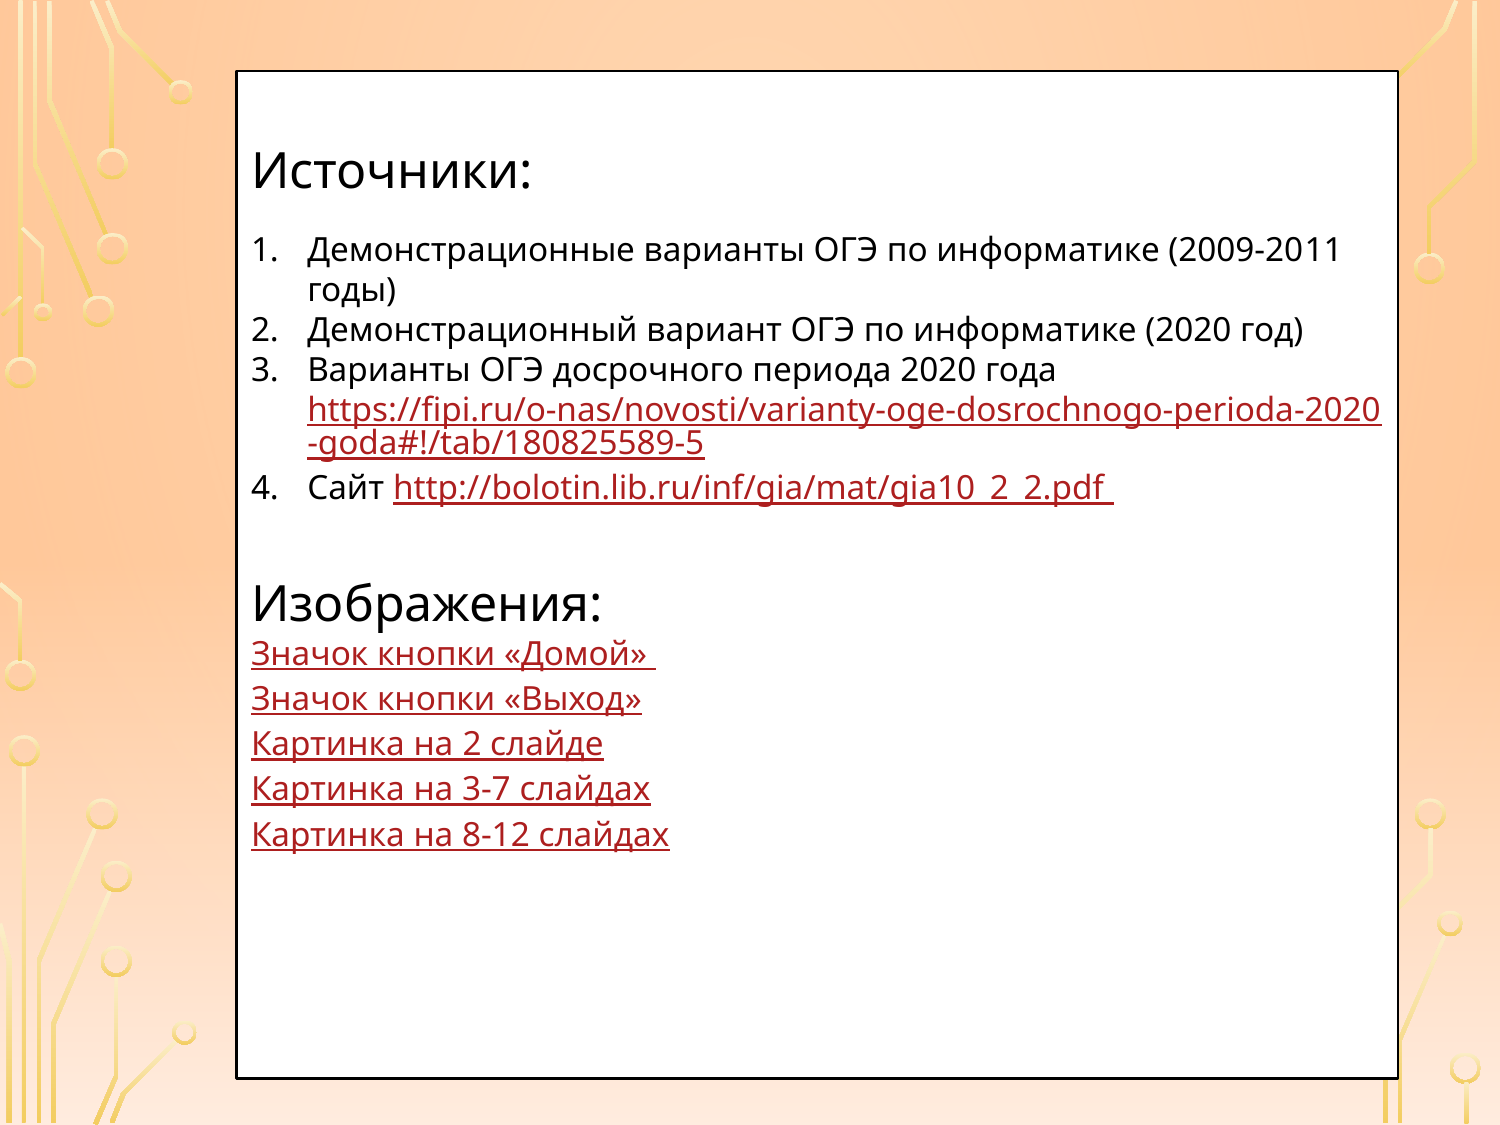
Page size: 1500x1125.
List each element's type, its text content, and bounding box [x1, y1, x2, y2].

text_box Источники: Демонстрационные варианты ОГЭ по информатике (2009-2011 годы) Демонстрационный вариант ОГЭ по информатике (2020 год) Варианты ОГЭ досрочного периода 2020 года https://fipi.ru/o-nas/novosti/varianty-oge-dosrochnogo-perioda-2020-goda#!/tab/180825589-5 Сайт http://bolotin.lib.ru/inf/gia/mat/gia10_2_2.pdf Изображения: Значок кнопки «Домой» Значок кнопки «Выход» Картинка на 2 слайде Картинка на 3-7 слайдах Картинка на 8-12 слайдах [235, 70, 1399, 1080]
